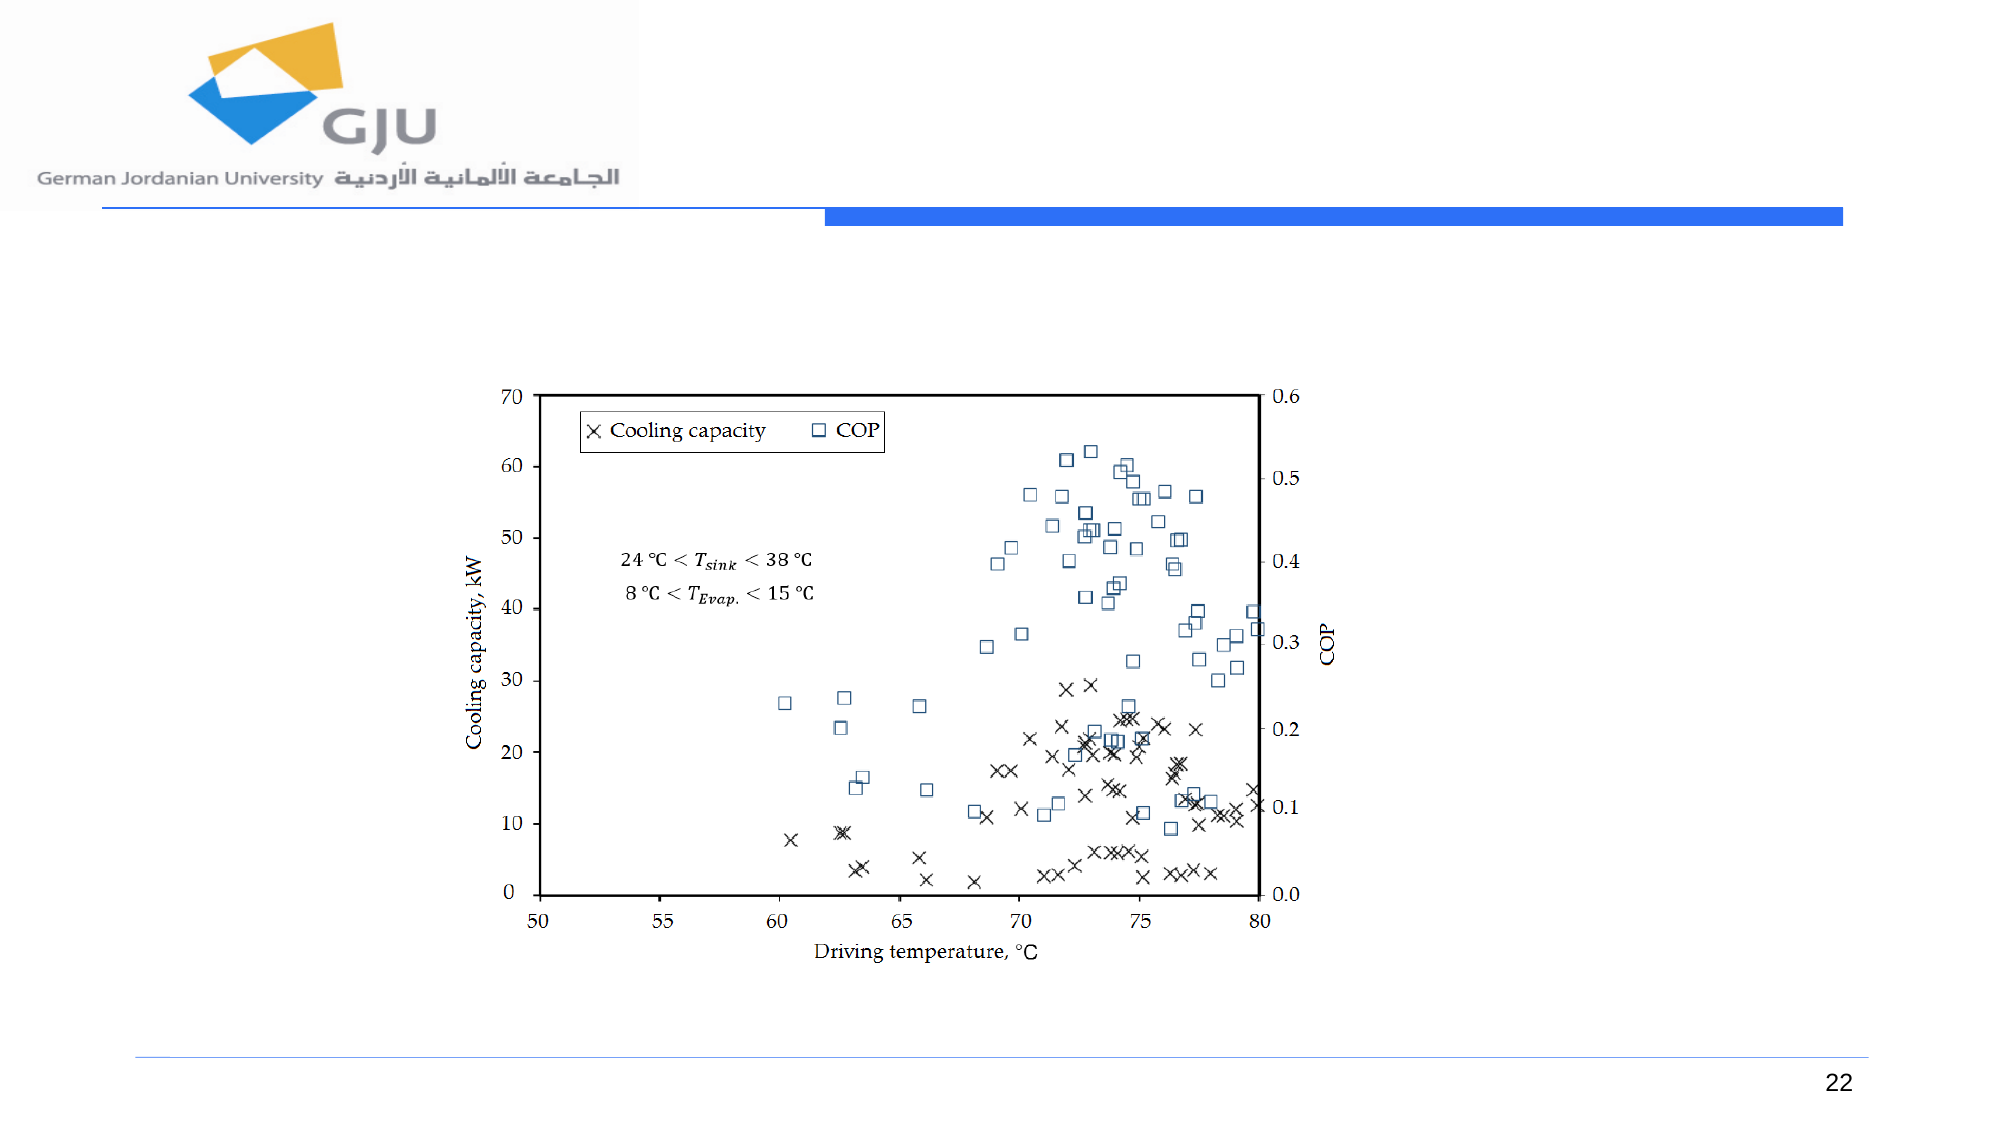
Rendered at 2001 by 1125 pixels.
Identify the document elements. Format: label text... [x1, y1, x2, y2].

picture [0, 0, 639, 211]
slide_number 22 [1434, 1058, 1869, 1105]
picture [437, 374, 1351, 967]
